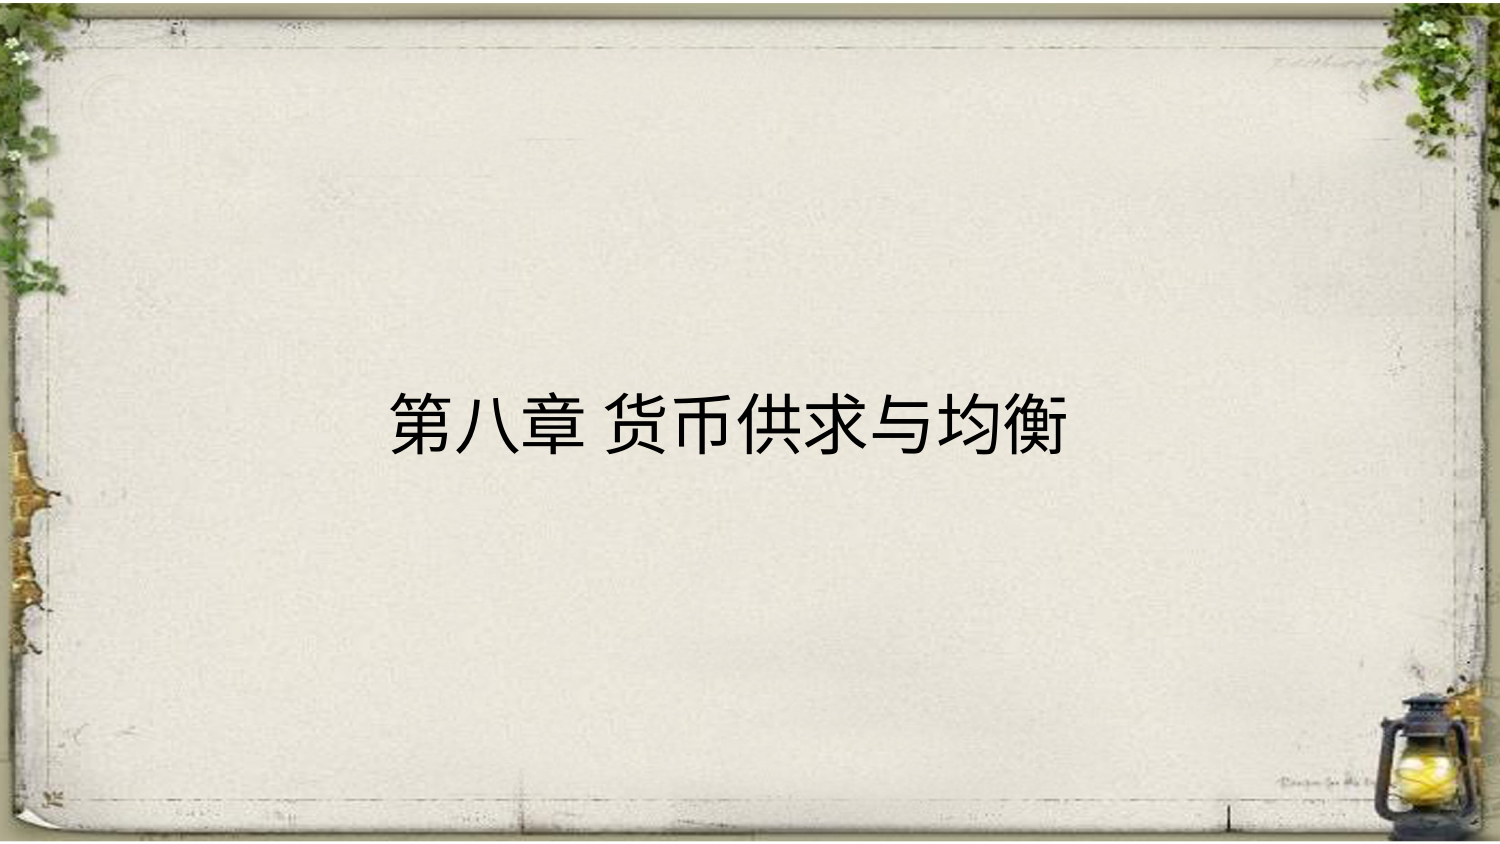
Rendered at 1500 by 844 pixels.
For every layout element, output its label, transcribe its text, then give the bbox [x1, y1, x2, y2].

picture [0, 0, 1500, 844]
text_box 第八章 货币供求与均衡 [372, 335, 1085, 471]
